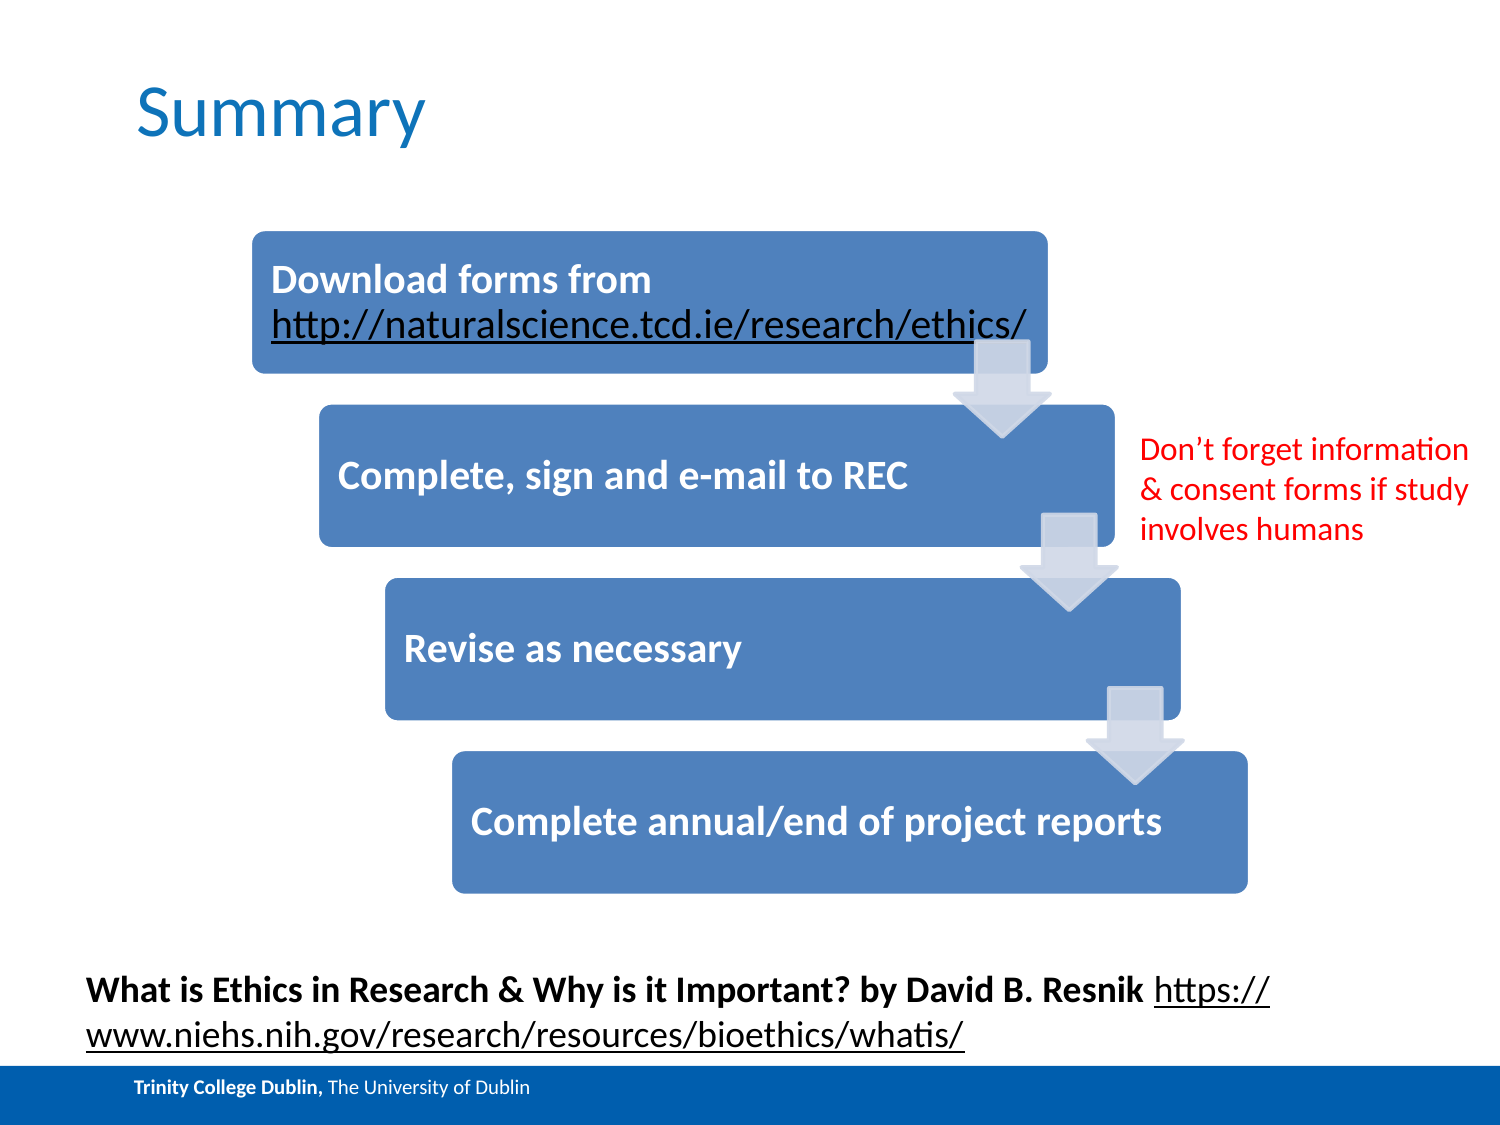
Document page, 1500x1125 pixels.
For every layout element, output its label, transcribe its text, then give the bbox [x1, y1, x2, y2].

text_box Don’t forget information & consent forms if study involves humans [1254, 419, 1500, 555]
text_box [249, 228, 1251, 897]
title Summary [135, 59, 1367, 152]
text_box What is Ethics in Research & Why is it Important? by David B. Resnik https://www.niehs.nih.gov/research/resources/bioethics/whatis/ [71, 957, 1422, 1063]
